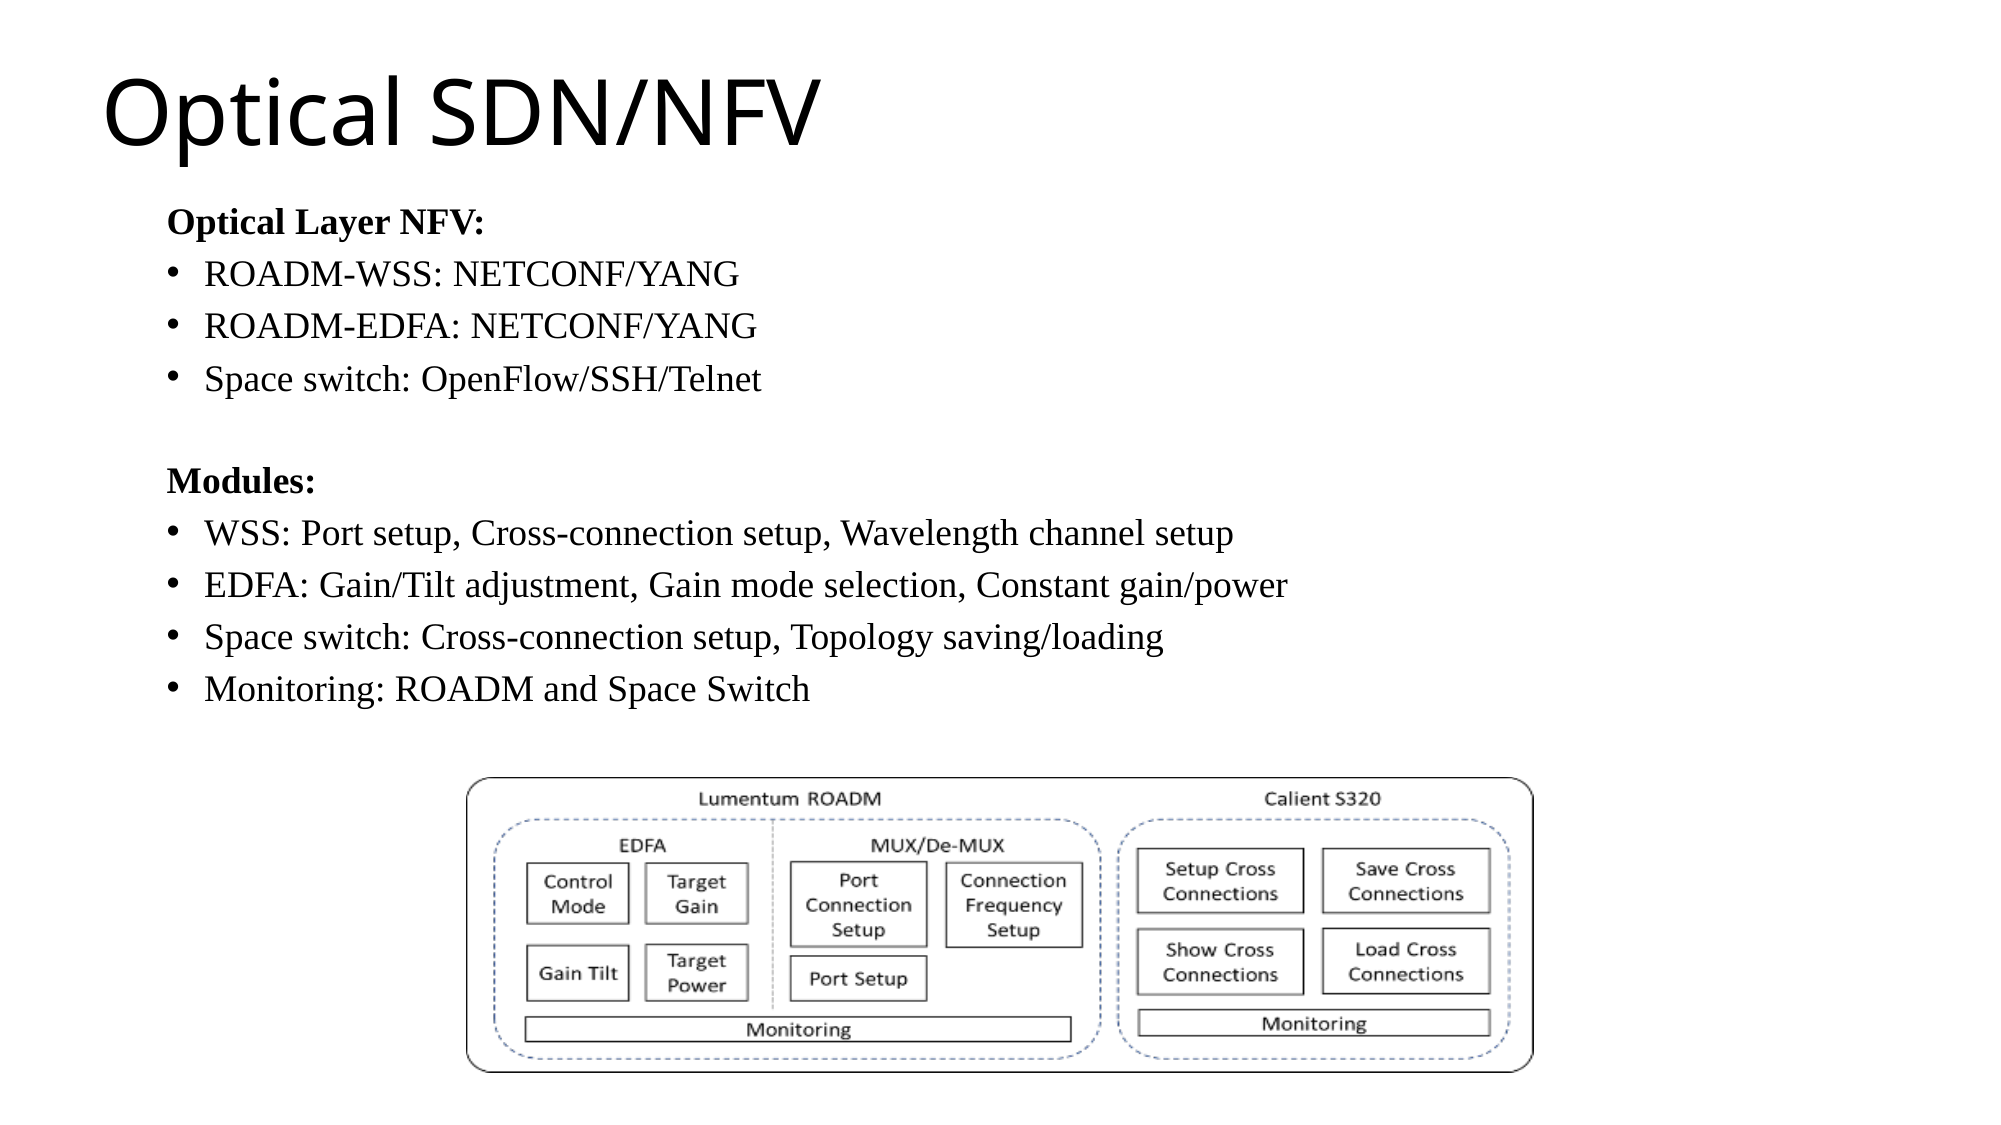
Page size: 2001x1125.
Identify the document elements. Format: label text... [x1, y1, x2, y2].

text_box Optical Layer NFV: ROADM-WSS: NETCONF/YANG ROADM-EDFA: NETCONF/YANG Space switch: OpenFlow/SSH/Telnet Modules: WSS: Port setup, Cross-connection setup, Wavelength channel setup EDFA: Gain/Tilt adjustment, Gain mode selection, Constant gain/power Space switch: Cross-connection setup, Topology saving/loading Monitoring: ROADM and Space Switch [151, 205, 1395, 996]
picture [466, 777, 1534, 1073]
text_box Optical SDN/NFV [86, 59, 1663, 153]
